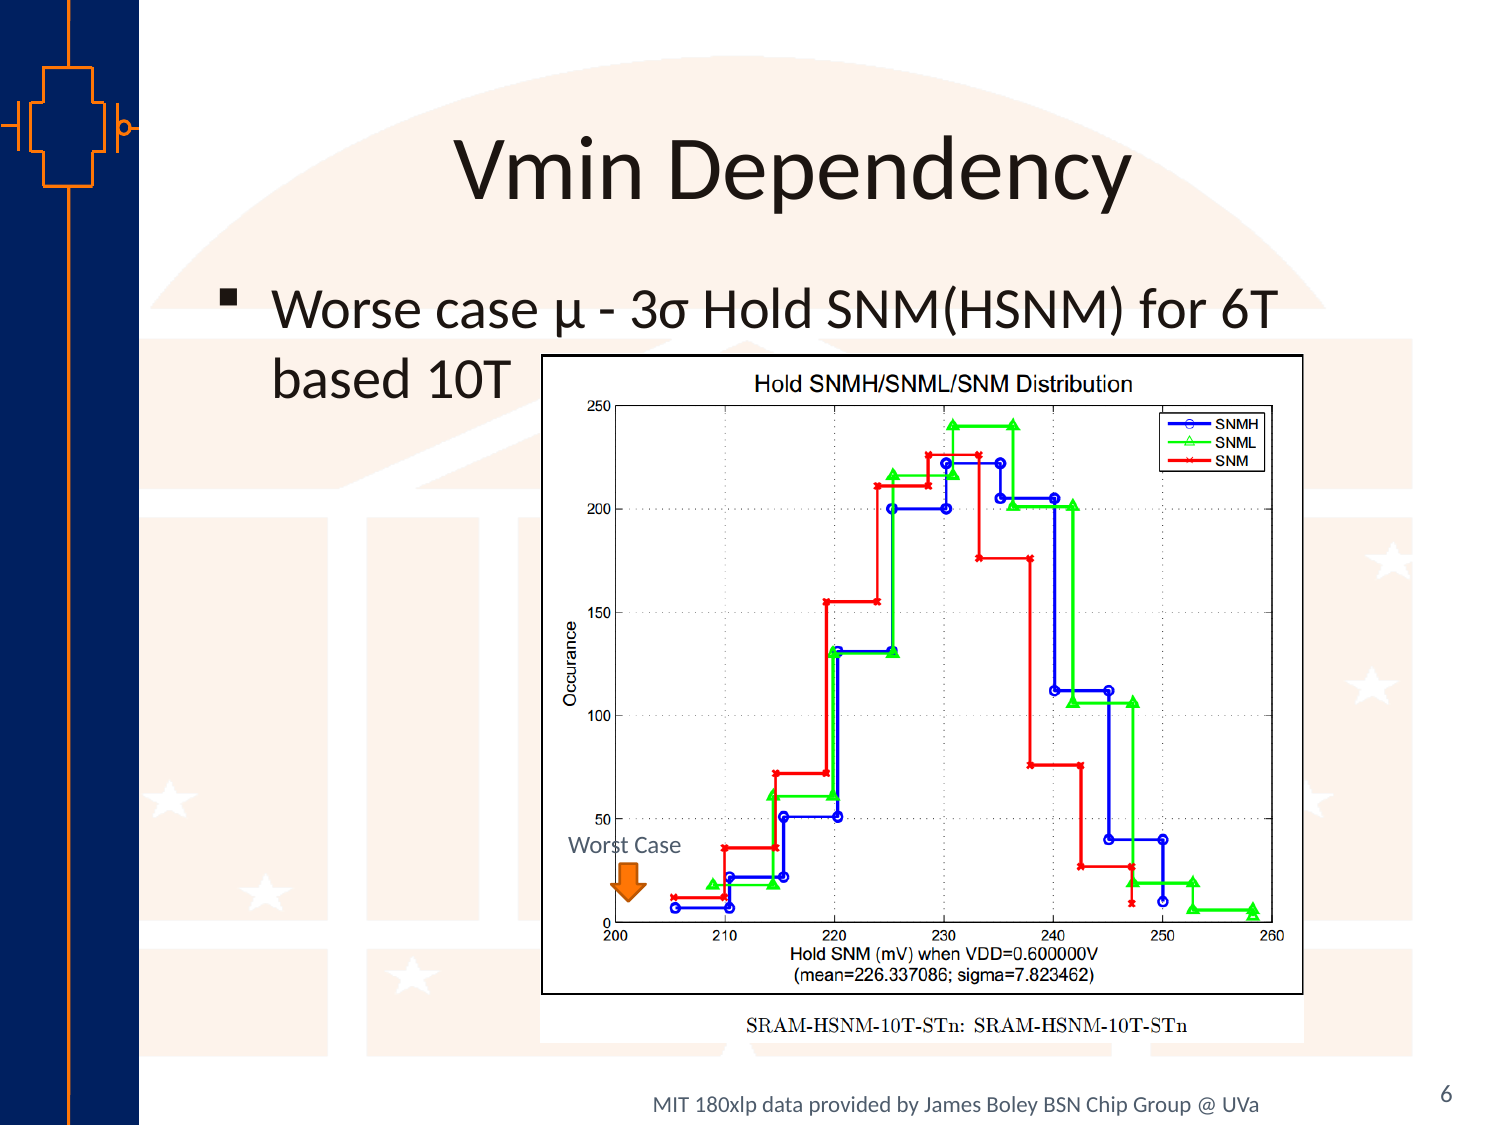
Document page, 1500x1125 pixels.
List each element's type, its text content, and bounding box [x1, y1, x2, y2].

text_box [540, 353, 1304, 1125]
list Worse case μ - 3σ Hold SNM(HSNM) for 6T based 10T [200, 262, 1425, 988]
slide_number 6 [1425, 1062, 1488, 1123]
title Vmin Dependency [200, 37, 1388, 225]
